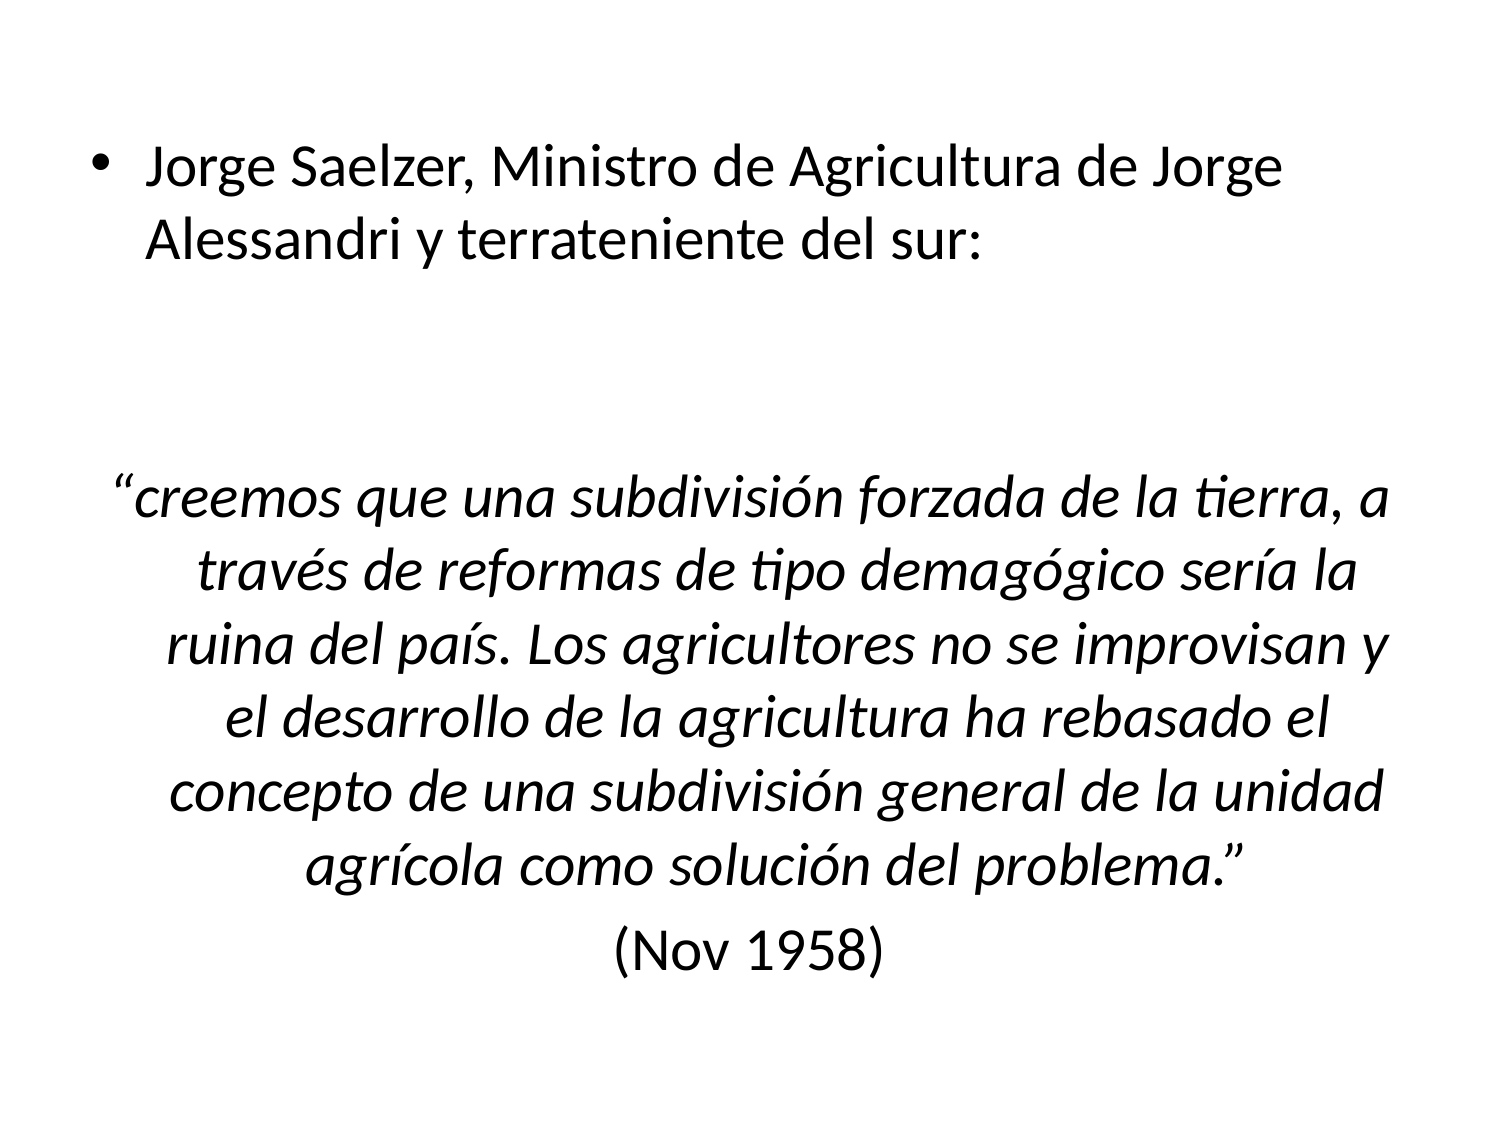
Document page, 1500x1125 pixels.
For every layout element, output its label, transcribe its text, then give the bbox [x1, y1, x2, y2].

list Jorge Saelzer, Ministro de Agricultura de Jorge Alessandri y terrateniente del sur: “creemos que una subdivisión forzada de la tierra, a través de reformas de tipo demagógico sería la ruina del país. Los agricultores no se improvisan y el desarrollo de la agricultura ha rebasado el concepto de una subdivisión general de la unidad agrícola como solución del problema.” (Nov 1958) [75, 117, 1425, 1005]
